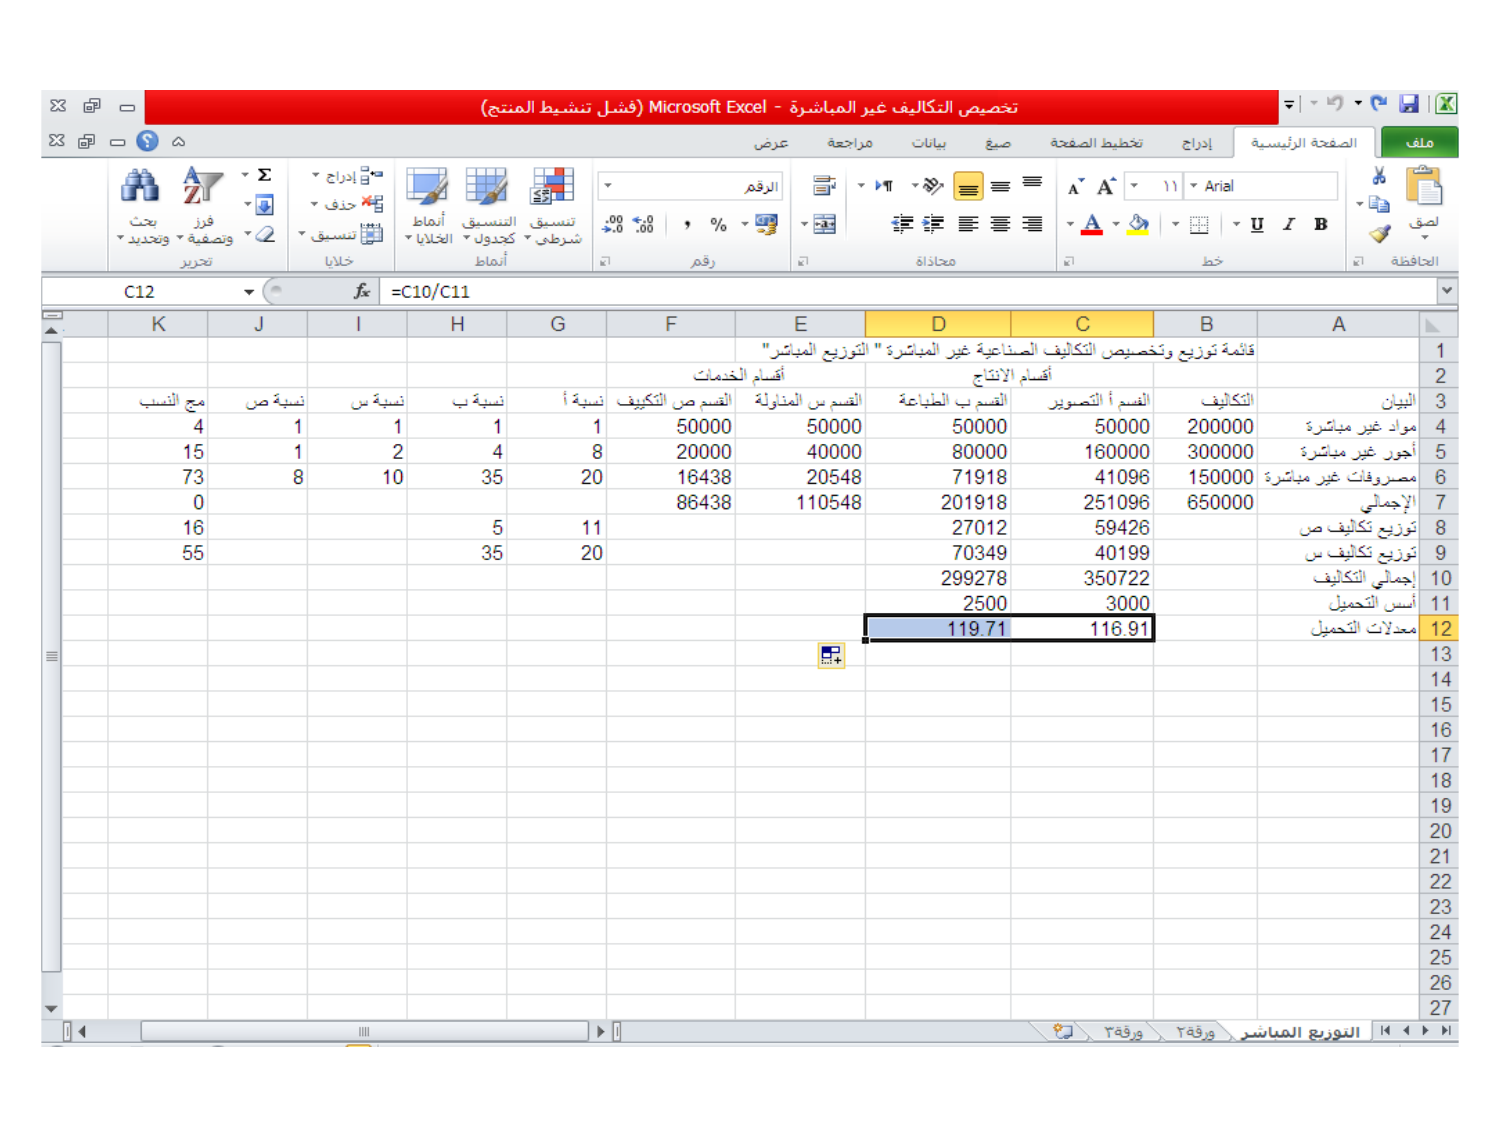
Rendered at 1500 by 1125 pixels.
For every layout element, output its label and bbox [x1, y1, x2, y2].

picture [41, 89, 1459, 1047]
